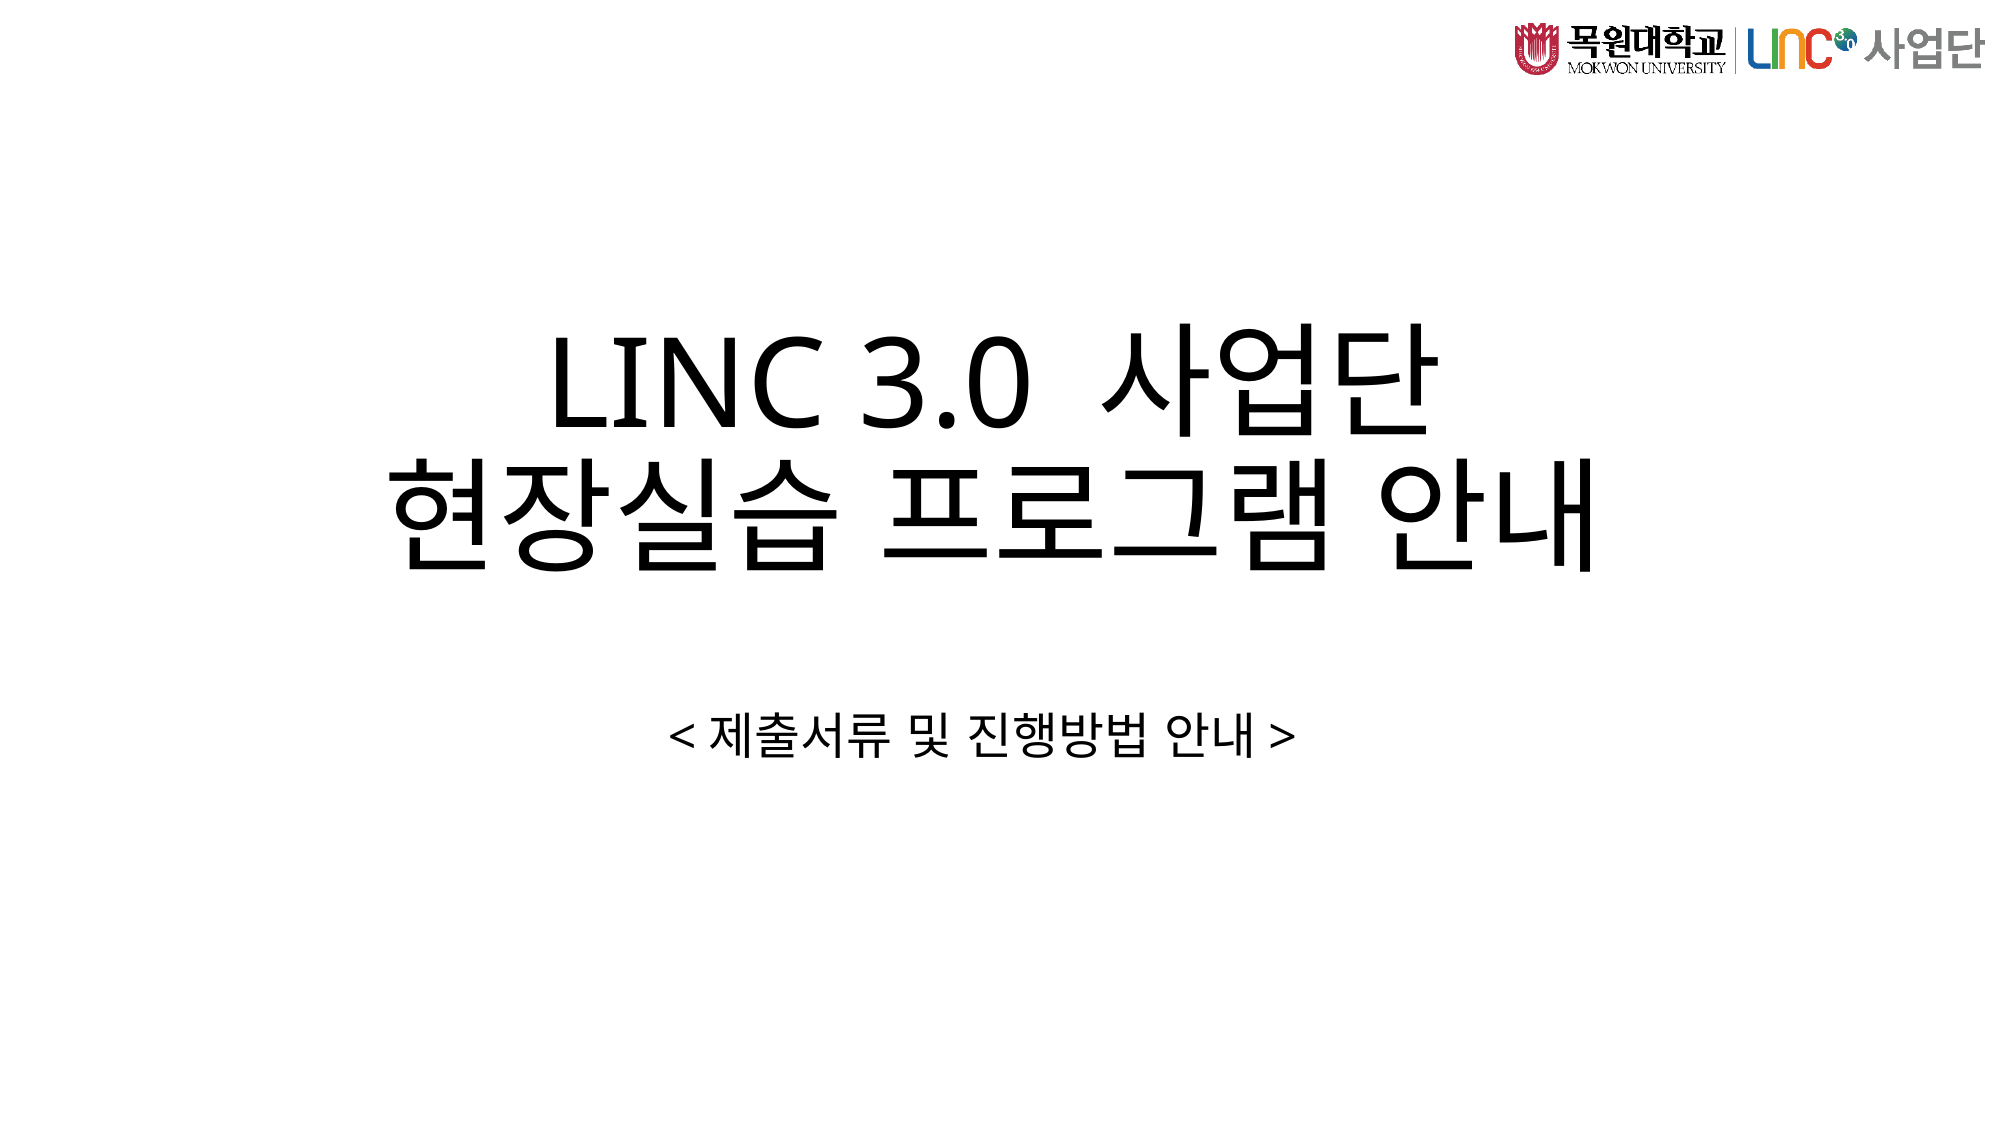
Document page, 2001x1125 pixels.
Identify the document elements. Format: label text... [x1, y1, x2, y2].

title LINC 3.0 사업단 현장실습 프로그램 안내 [272, 284, 1750, 598]
subtitle <제출서류 및 진행방법 안내> [249, 548, 1728, 833]
picture [1515, 23, 1985, 75]
